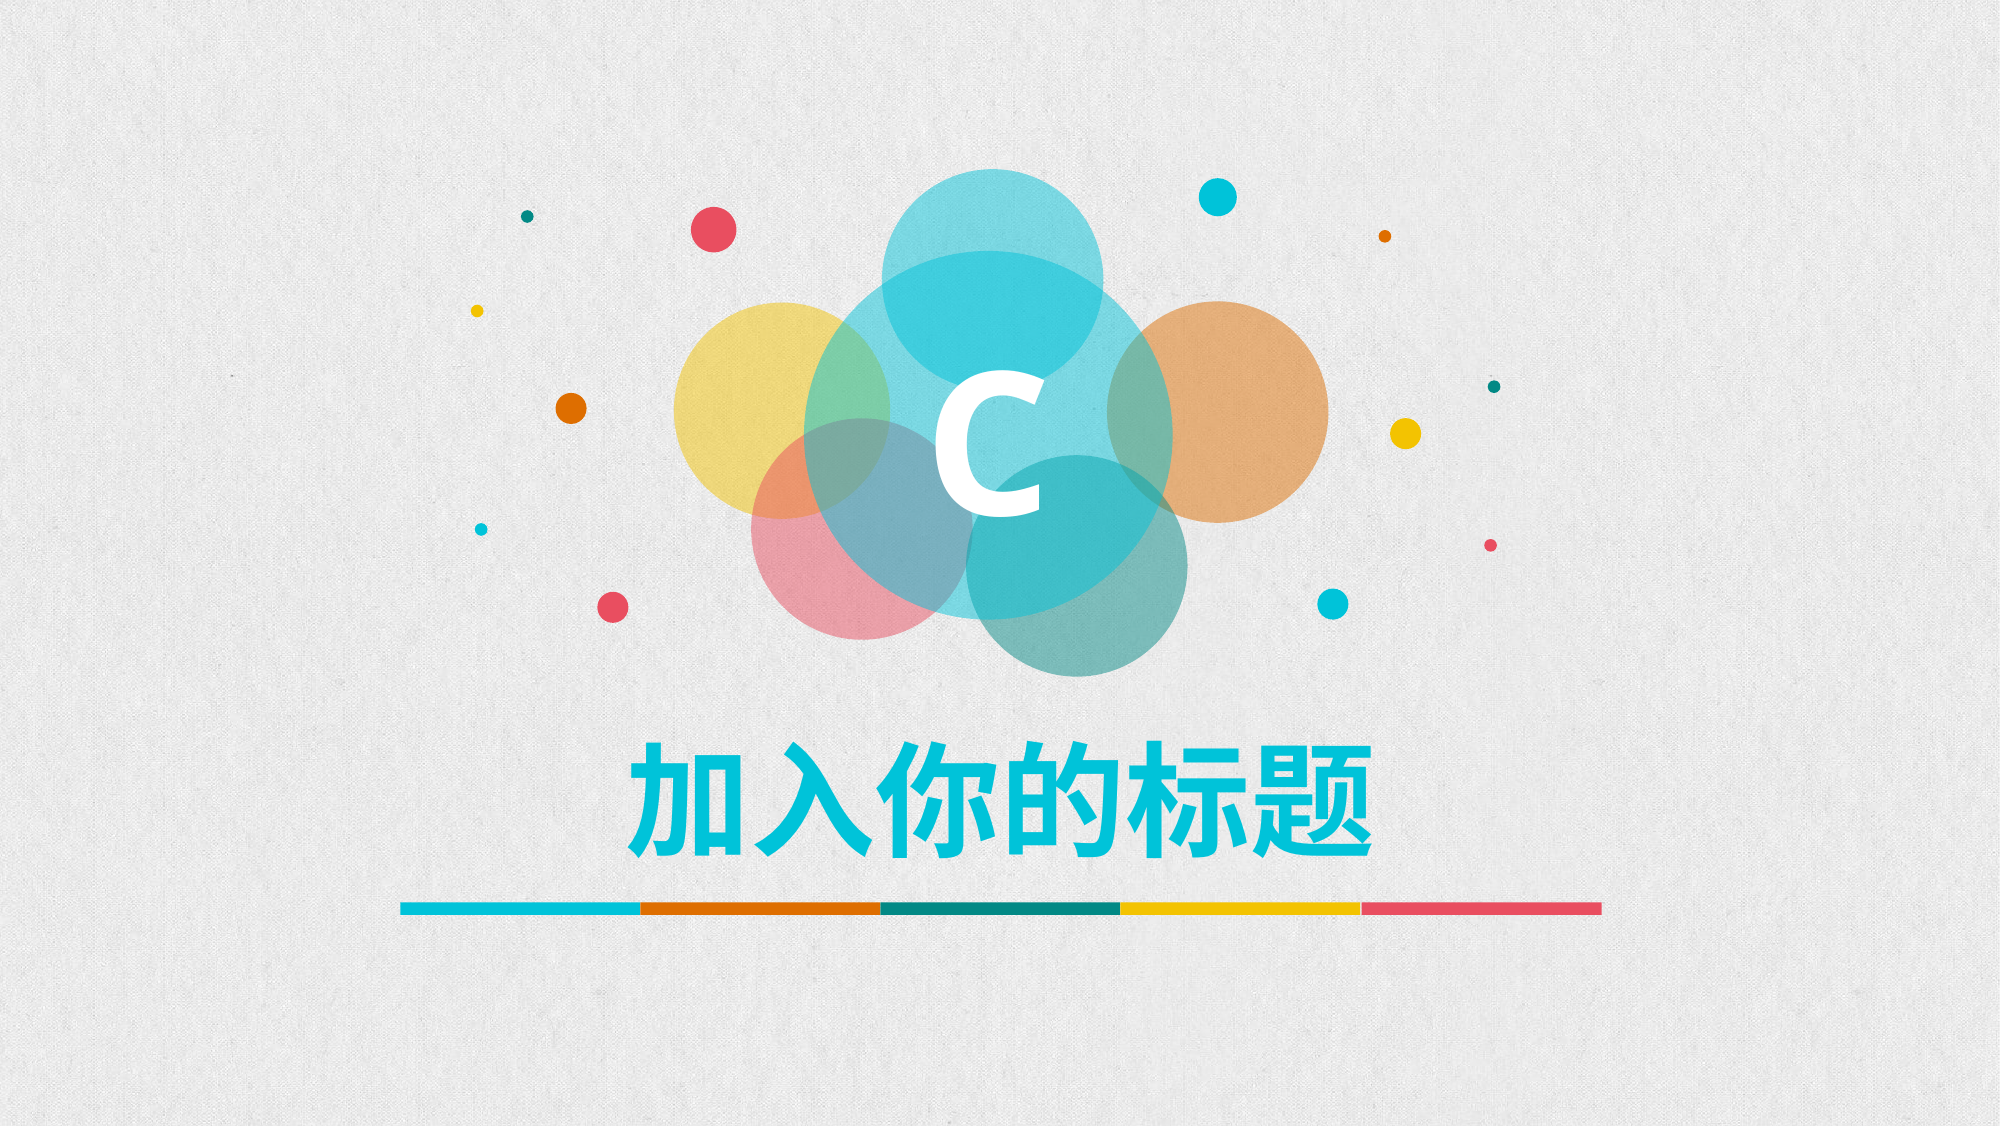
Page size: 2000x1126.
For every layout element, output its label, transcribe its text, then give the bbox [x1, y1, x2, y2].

picture [0, 0, 2000, 1126]
text_box C [801, 248, 1175, 622]
text_box [472, 521, 490, 538]
text_box [518, 208, 536, 225]
text_box [1482, 536, 1499, 554]
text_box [400, 902, 1602, 916]
text_box [671, 300, 842, 516]
text_box [1196, 176, 1239, 219]
text_box [978, 495, 1190, 679]
text_box [468, 302, 486, 320]
text_box [1142, 299, 1331, 525]
text_box [879, 167, 1106, 289]
text_box 加入你的标题 [262, 741, 1739, 853]
text_box [688, 204, 739, 255]
text_box [1315, 586, 1351, 622]
text_box [595, 589, 631, 625]
text_box [553, 390, 589, 427]
text_box [749, 434, 935, 642]
text_box [1485, 378, 1503, 396]
text_box [1376, 227, 1394, 245]
text_box [1388, 416, 1424, 452]
